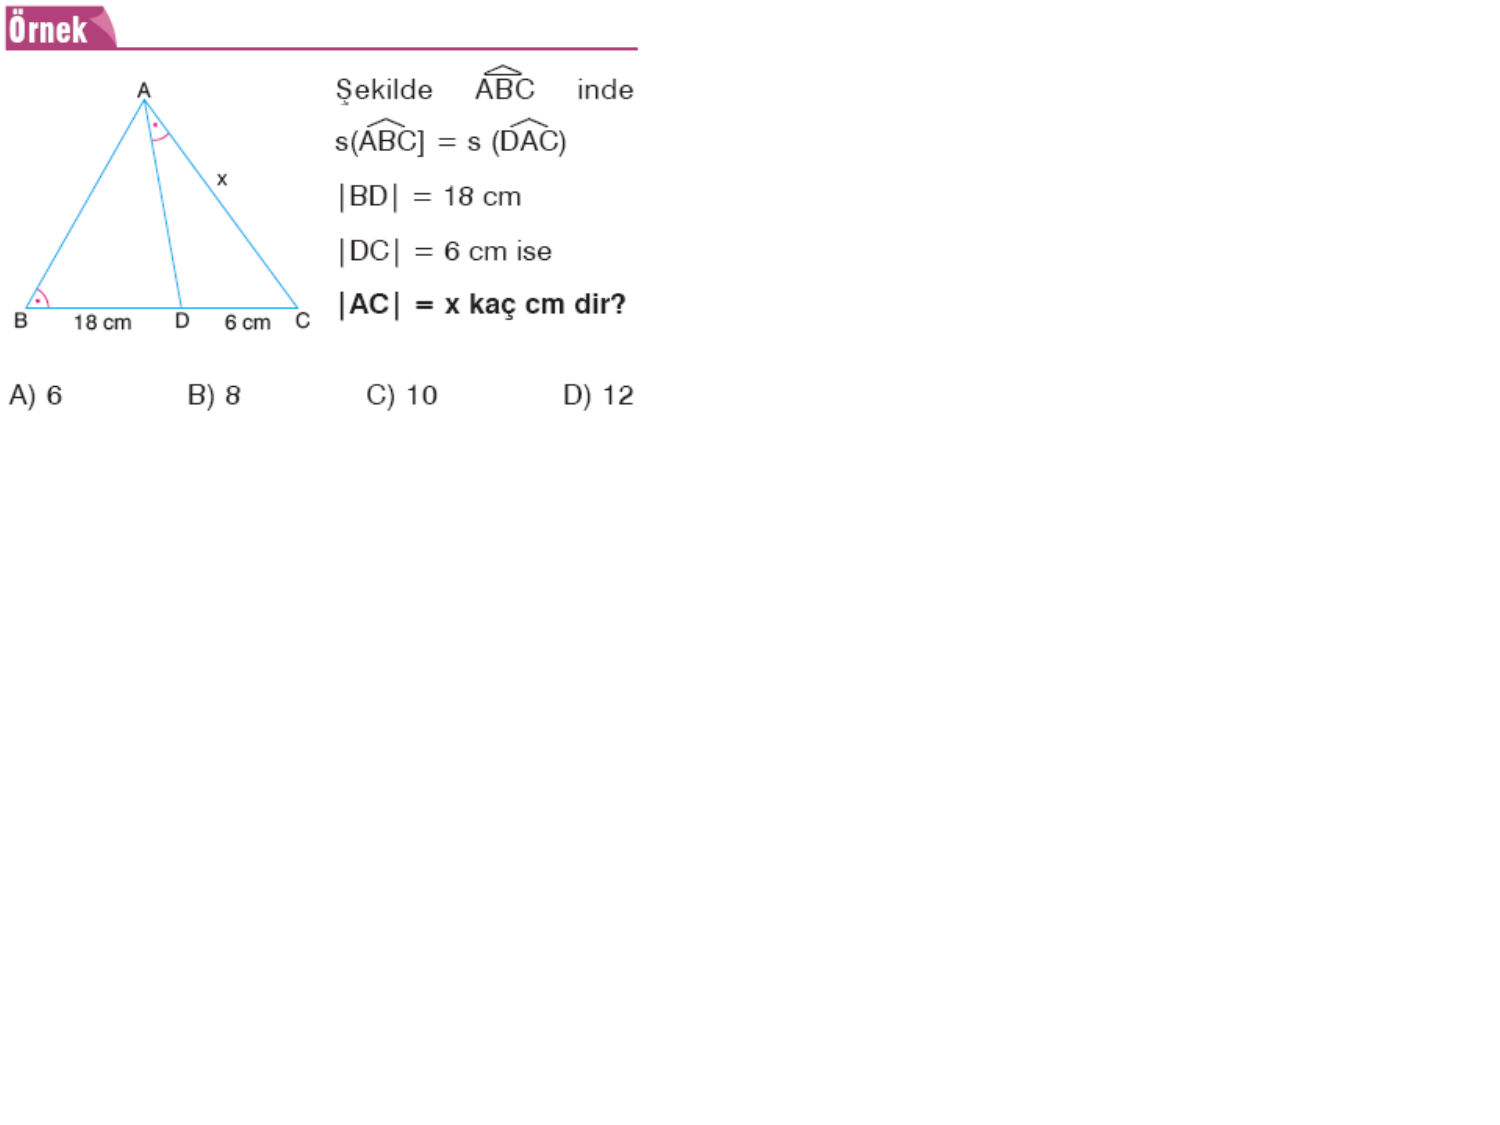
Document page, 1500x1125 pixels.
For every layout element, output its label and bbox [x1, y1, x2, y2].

picture [0, 0, 646, 423]
